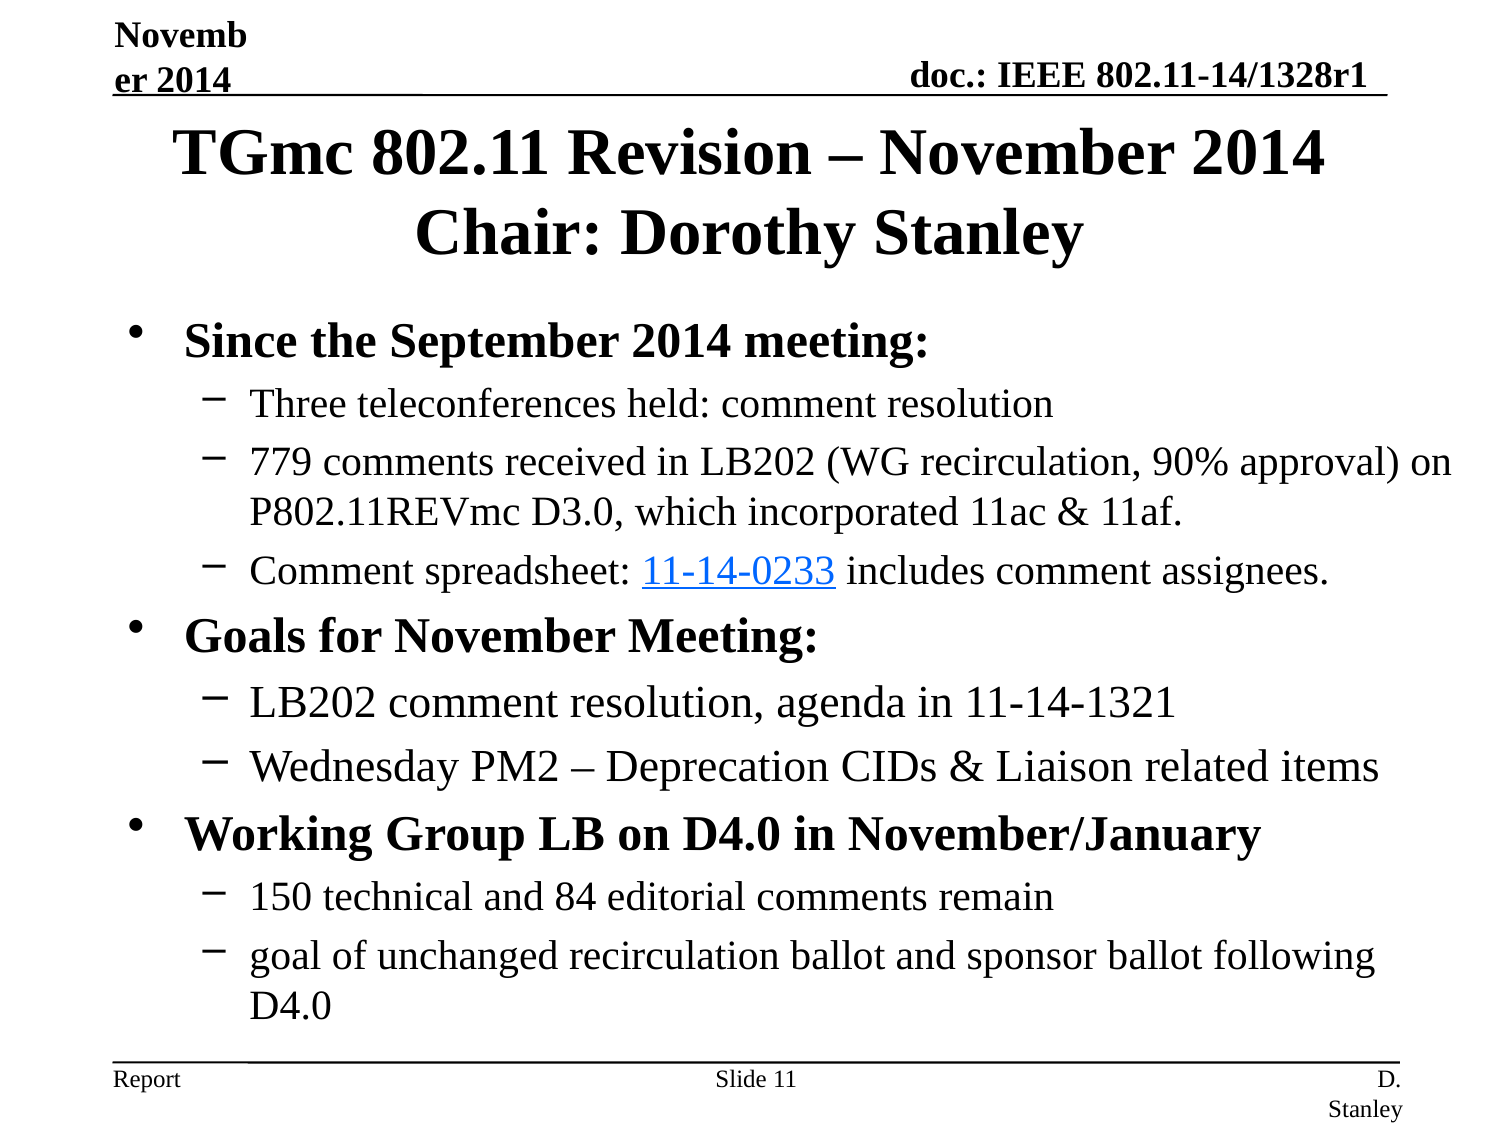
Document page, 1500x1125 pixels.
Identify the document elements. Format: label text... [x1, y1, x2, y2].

slide_number Slide 11 [712, 1062, 800, 1093]
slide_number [114, 54, 257, 100]
list Since the September 2014 meeting: Three teleconferences held: comment resolution 779 comments received in LB202 (WG recirculation, 90% approval) on P802.11REVmc D3.0, which incorporated 11ac & 11af. Comment spreadsheet: 11-14-0233 includes comment assignees. Goals for November Meeting: LB202 comment resolution, agenda in 11-14-1321 Wednesday PM2 – Deprecation CIDs & Liaison related items Working Group LB on D4.0 in November/January 150 technical and 84 editorial comments remain goal of unchanged recirculation ballot and sponsor ballot following D4.0 [112, 299, 1475, 1038]
title TGmc 802.11 Revision – November 2014 Chair: Dorothy Stanley [112, 99, 1388, 275]
footer D. Stanley, Aruba Networks [1325, 1062, 1402, 1093]
